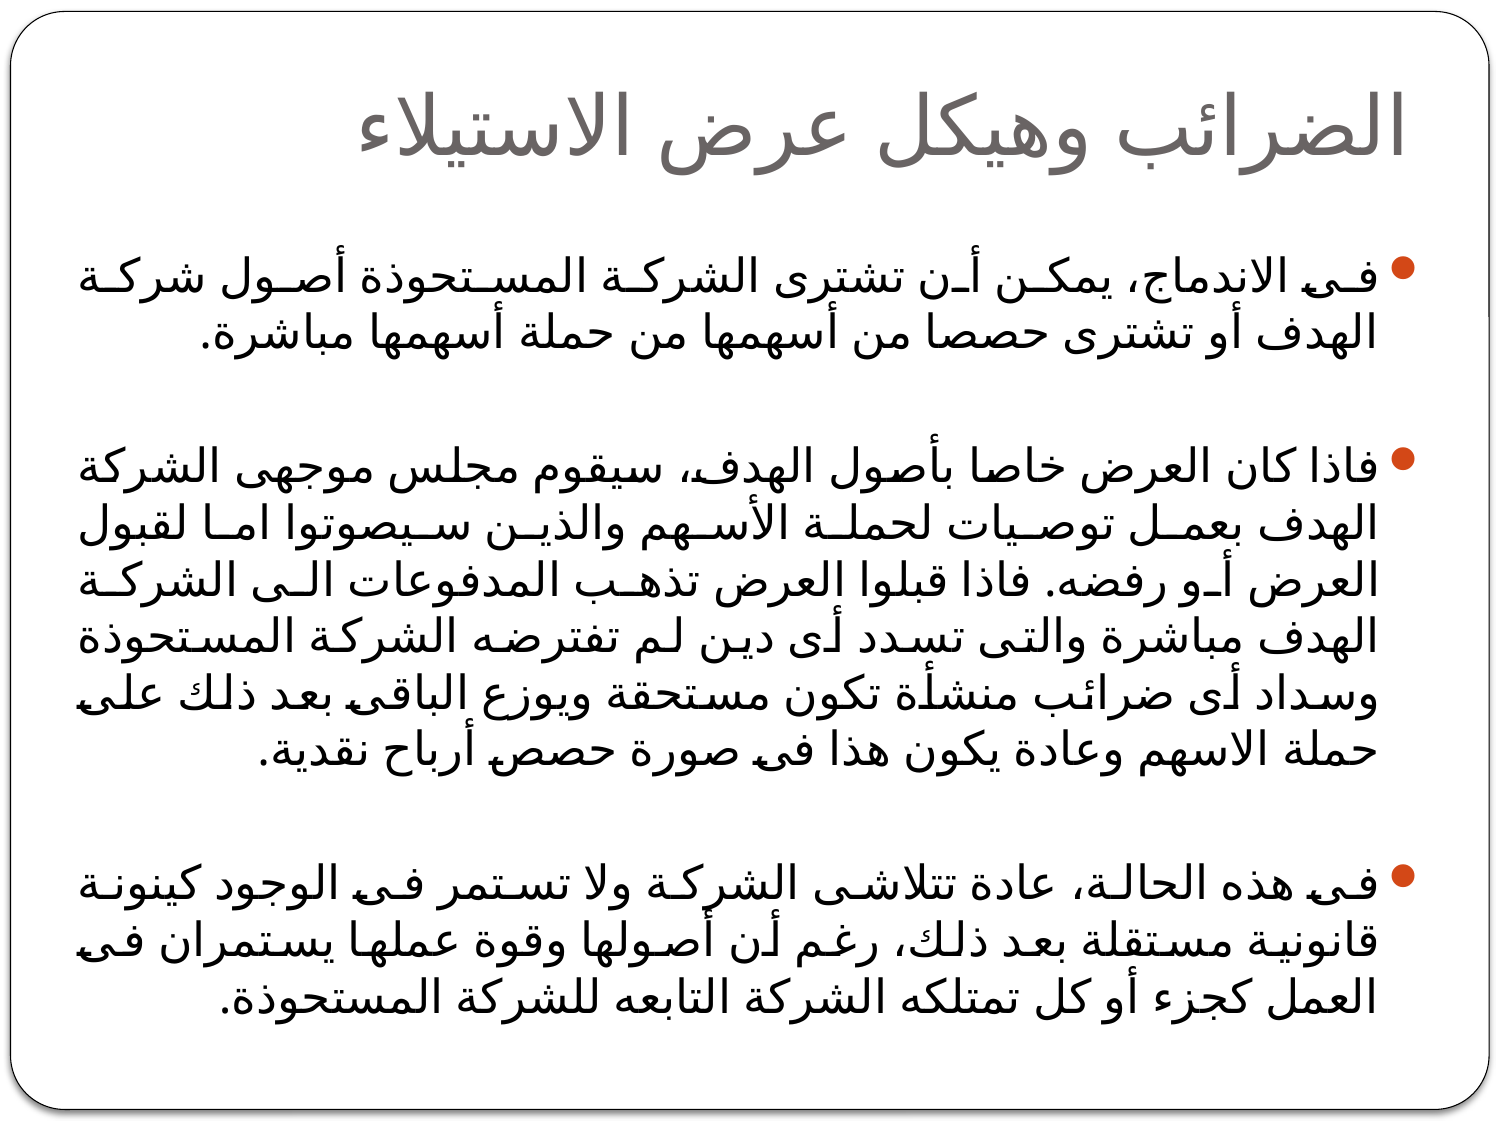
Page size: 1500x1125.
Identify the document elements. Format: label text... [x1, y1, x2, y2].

list فى الاندماج، يمكن أن تشترى الشركة المستحوذة أصول شركة الهدف أو تشترى حصصا من أسهمها من حملة أسهمها مباشرة. فاذا كان العرض خاصا بأصول الهدف، سيقوم مجلس موجهى الشركة الهدف بعمل توصيات لحملة الأسهم والذين سيصوتوا اما لقبول العرض أو رفضه. فاذا قبلوا العرض تذهب المدفوعات الى الشركة الهدف مباشرة والتى تسدد أى دين لم تفترضه الشركة المستحوذة وسداد أى ضرائب منشأة تكون مستحقة ويوزع الباقى بعد ذلك على حملة الاسهم وعادة يكون هذا فى صورة حصص أرباح نقدية. فى هذه الحالة، عادة تتلاشى الشركة ولا تستمر فى الوجود كينونة قانونية مستقلة بعد ذلك، رغم أن أصولها وقوة عملها يستمران فى العمل كجزء أو كل تمتلكه الشركة التابعه للشركة المستحوذة. [62, 237, 1438, 1050]
title الضرائب وهيكل عرض الاستيلاء [150, 45, 1425, 188]
